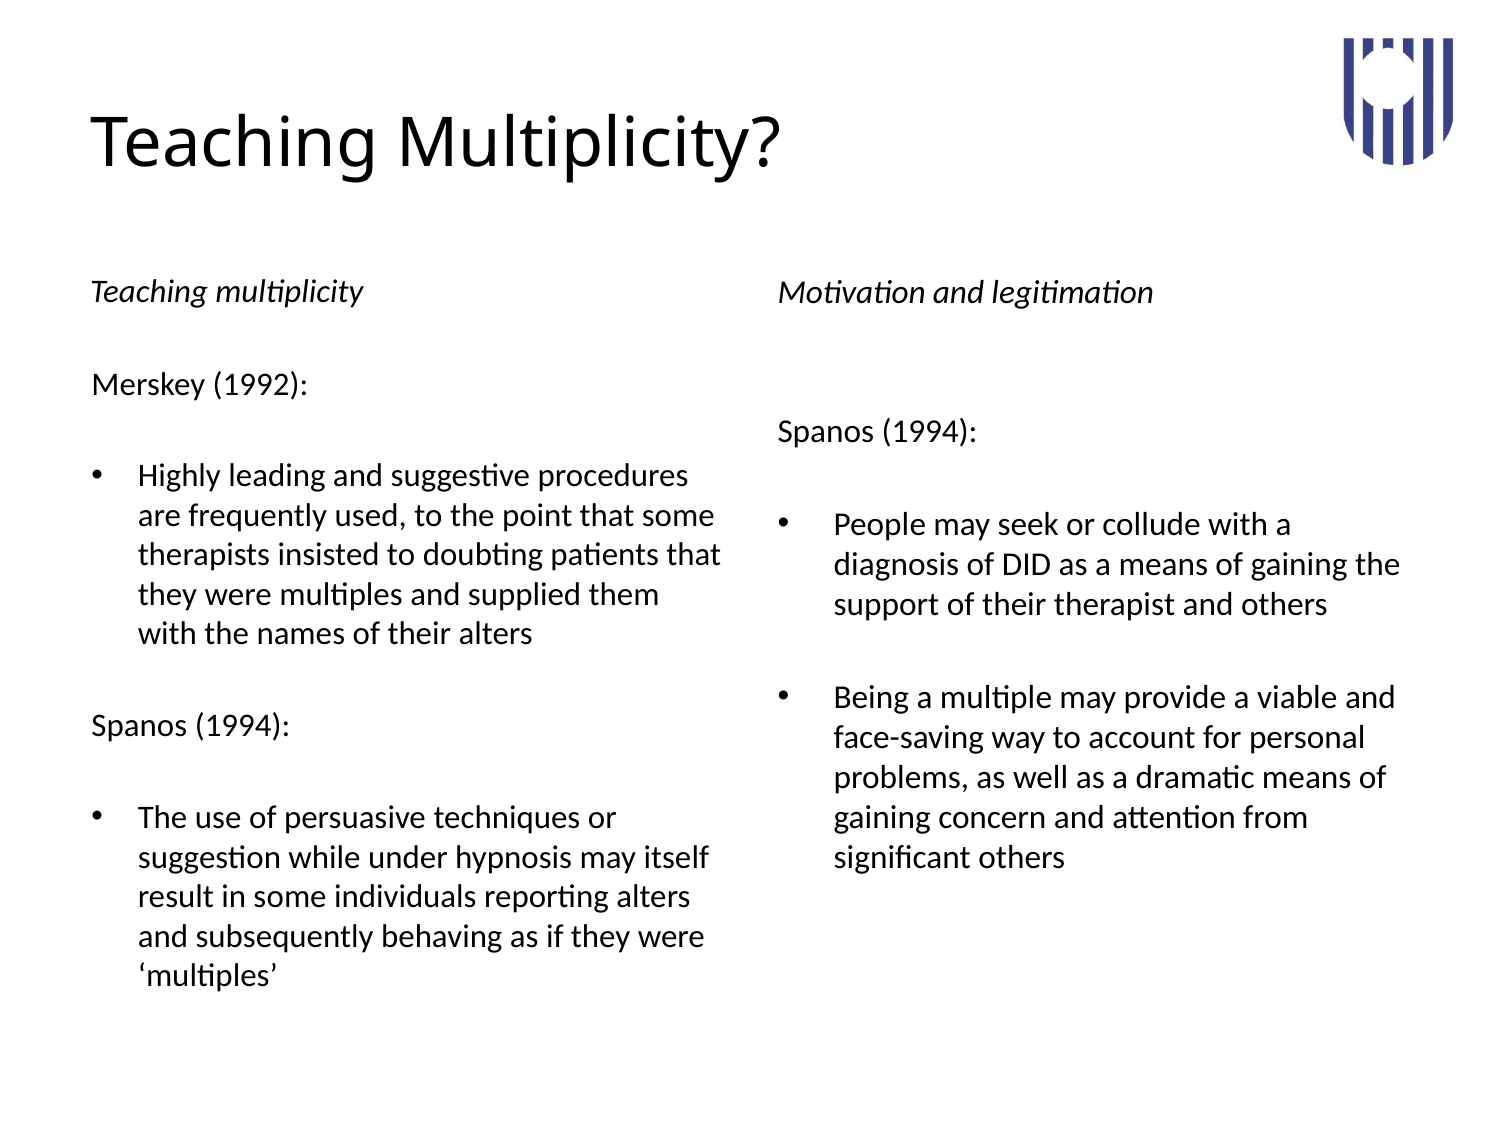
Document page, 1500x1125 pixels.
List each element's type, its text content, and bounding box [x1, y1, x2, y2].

list Motivation and legitimation Spanos (1994): People may seek or collude with a diagnosis of DID as a means of gaining the support of their therapist and others Being a multiple may provide a viable and face-saving way to account for personal problems, as well as a dramatic means of gaining concern and attention from significant others [762, 262, 1425, 1005]
picture [1299, 7, 1499, 206]
list Teaching multiplicity Merskey (1992): Highly leading and suggestive procedures are frequently used, to the point that some therapists insisted to doubting patients that they were multiples and supplied them with the names of their alters Spanos (1994): The use of persuasive techniques or suggestion while under hypnosis may itself result in some individuals reporting alters and subsequently behaving as if they were ‘multiples’ [75, 262, 738, 1005]
title Teaching Multiplicity? [75, 45, 1425, 233]
